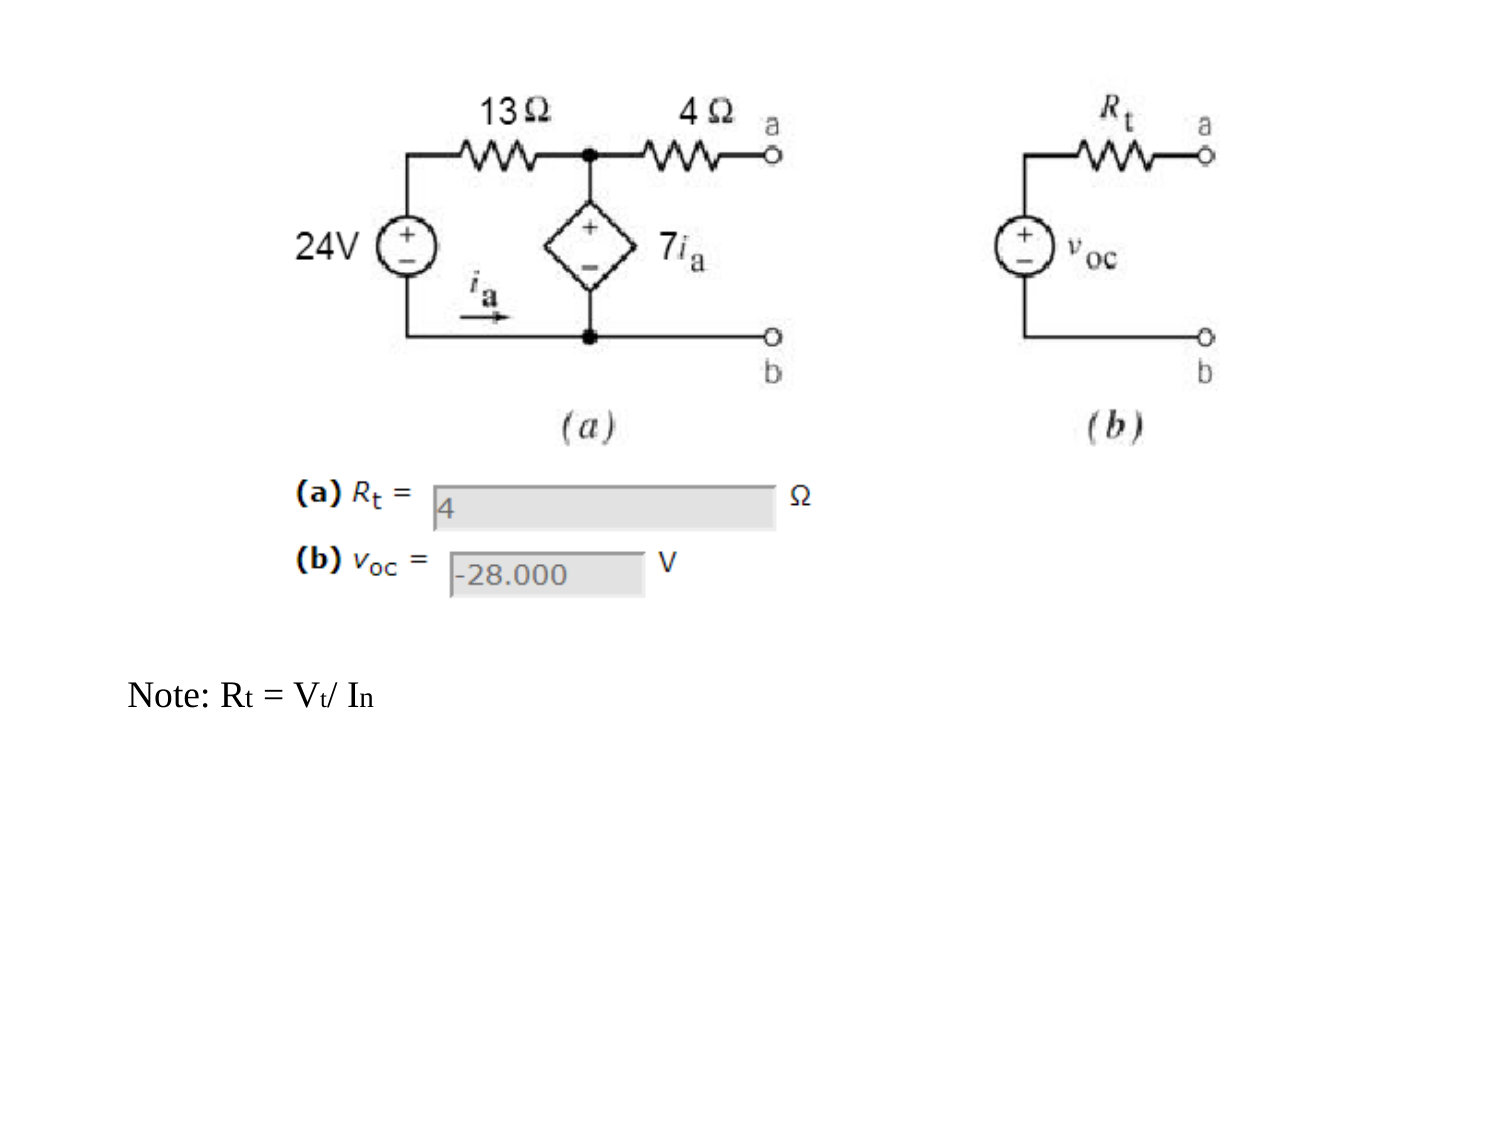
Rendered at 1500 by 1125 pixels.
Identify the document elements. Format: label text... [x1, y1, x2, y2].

picture [274, 64, 1310, 613]
text_box Note: Rt = Vt/ In [112, 662, 425, 723]
